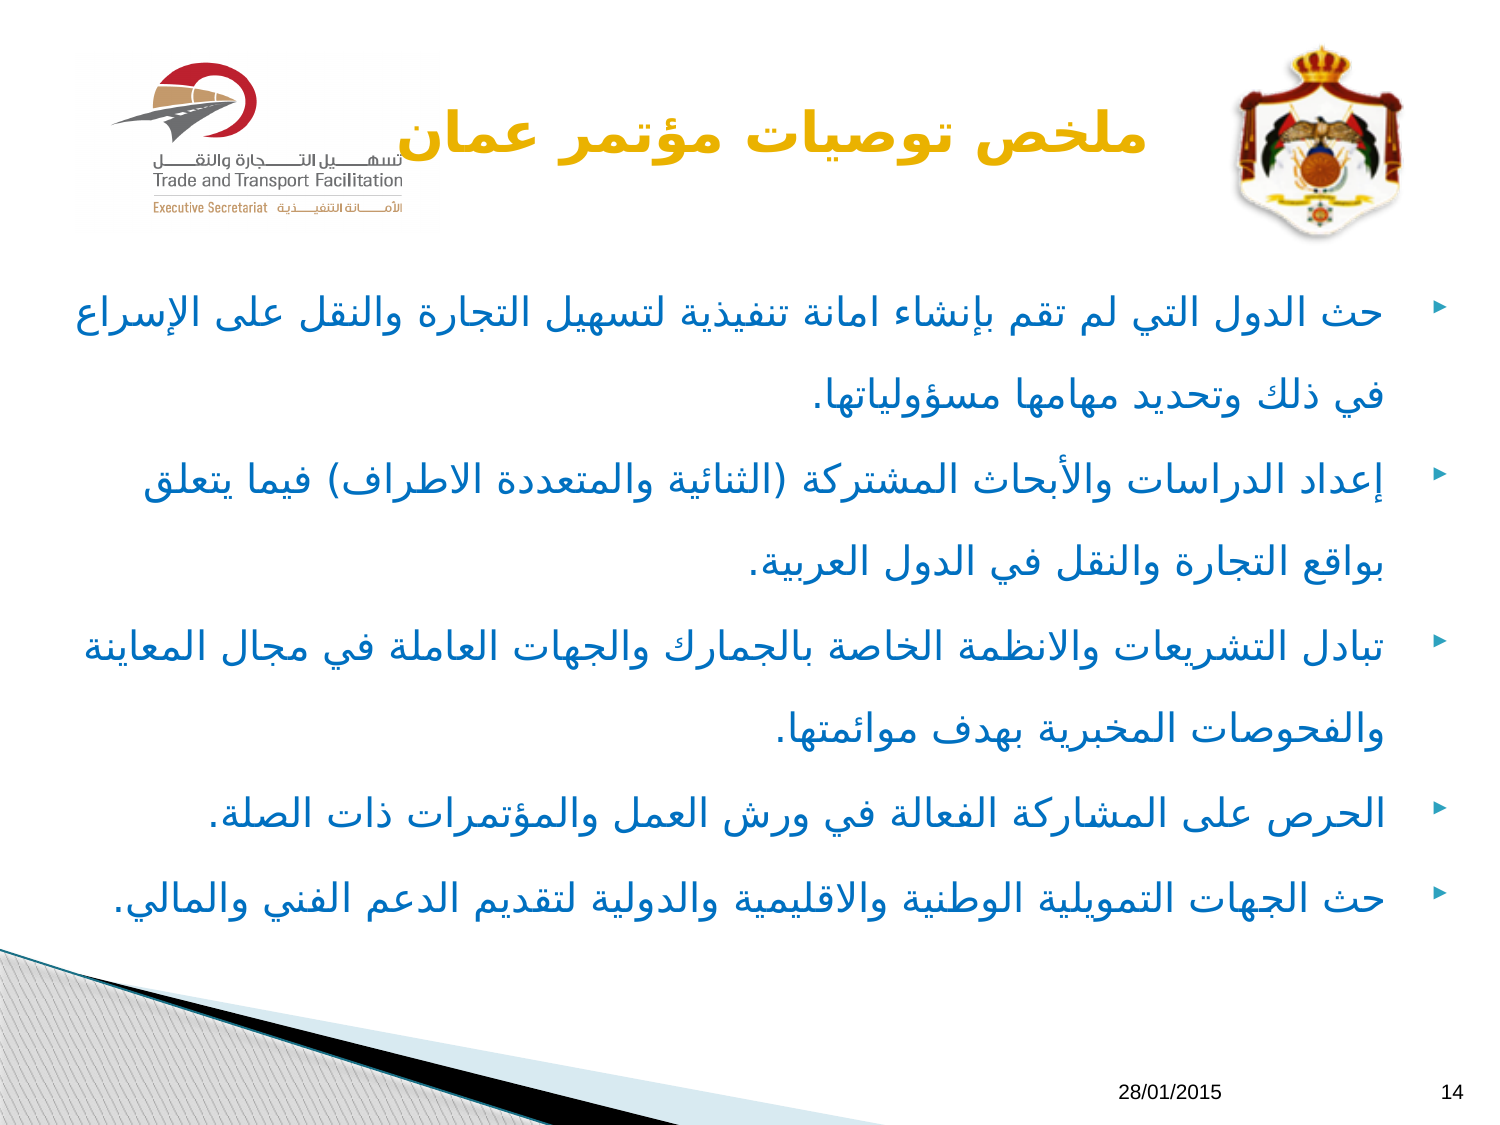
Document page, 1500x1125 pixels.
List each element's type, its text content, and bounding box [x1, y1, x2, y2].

list حث الدول التي لم تقم بإنشاء امانة تنفيذية لتسهيل التجارة والنقل على الإسراع في ذلك وتحديد مهامها مسؤولياتها. إعداد الدراسات والأبحاث المشتركة (الثنائية والمتعددة الاطراف) فيما يتعلق بواقع التجارة والنقل في الدول العربية. تبادل التشريعات والانظمة الخاصة بالجمارك والجهات العاملة في مجال المعاينة والفحوصات المخبرية بهدف موائمتها. الحرص على المشاركة الفعالة في ورش العمل والمؤتمرات ذات الصلة. حث الجهات التمويلية الوطنية والاقليمية والدولية لتقديم الدعم الفني والمالي. [47, 244, 1452, 989]
title ملخص توصيات مؤتمر عمان [334, 104, 1211, 217]
slide_number 14 [1418, 1051, 1479, 1112]
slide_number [1103, 1051, 1418, 1112]
picture [1209, 24, 1425, 244]
picture [75, 51, 440, 233]
